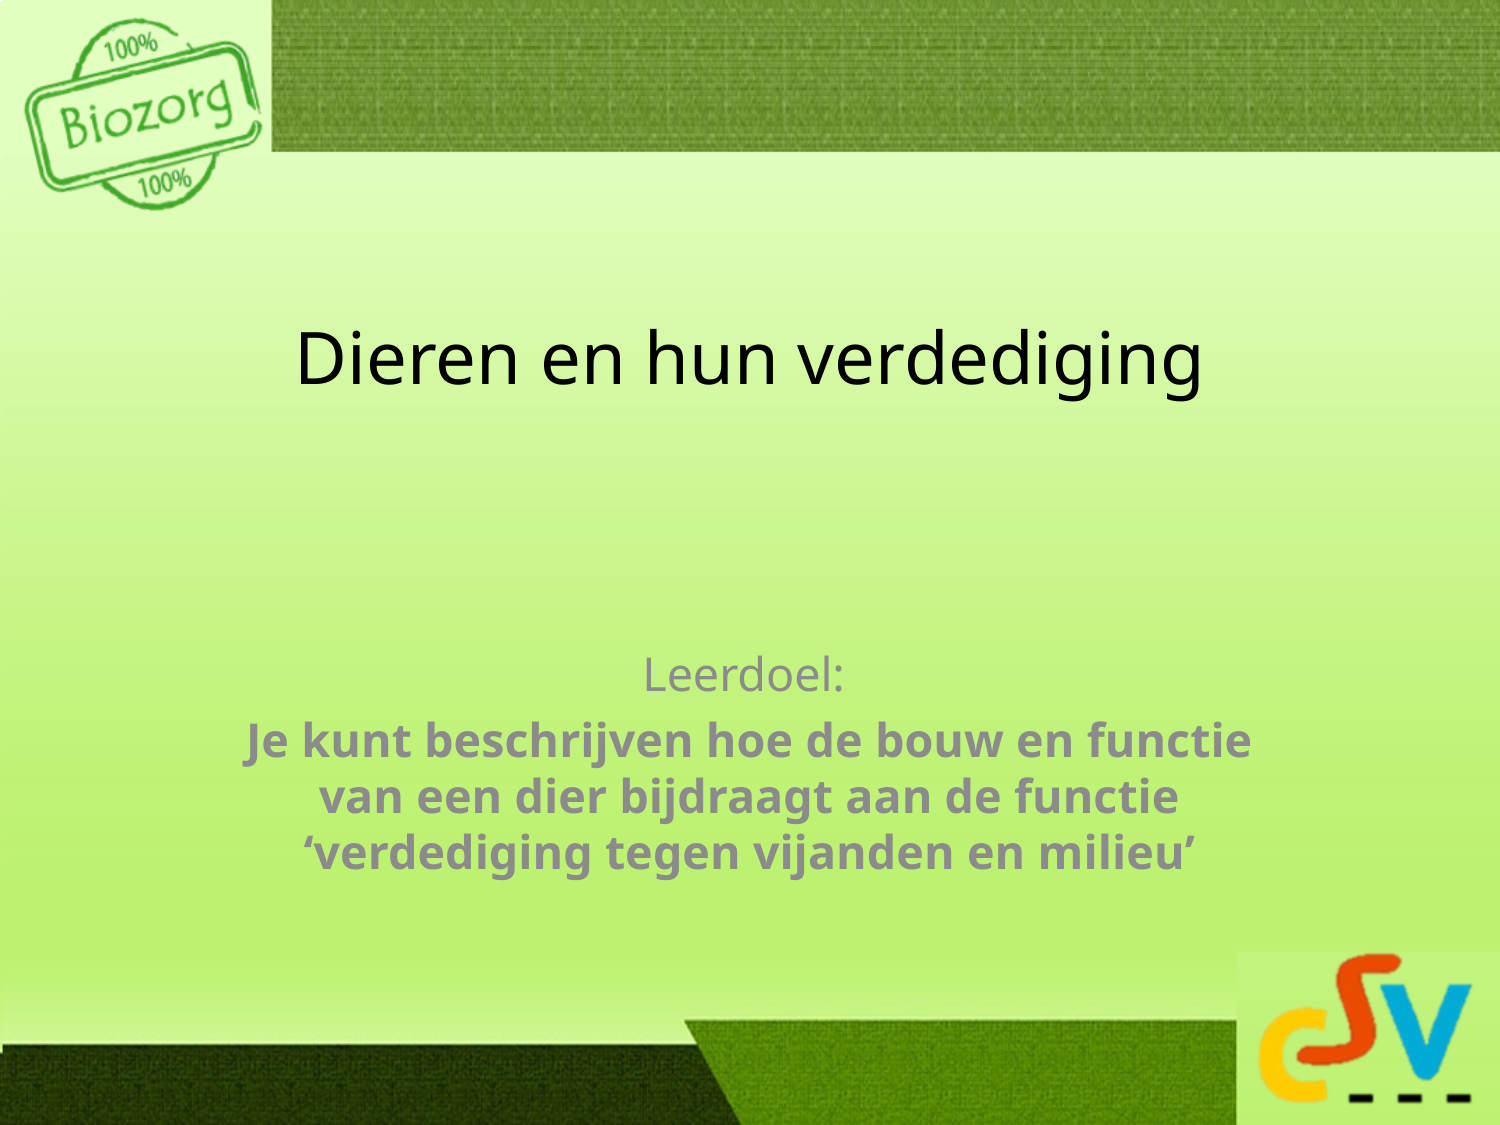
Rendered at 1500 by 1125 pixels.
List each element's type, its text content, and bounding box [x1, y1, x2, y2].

title Dieren en hun verdediging [187, 278, 1313, 432]
picture [0, 0, 1500, 1125]
subtitle Leerdoel: Je kunt beschrijven hoe de bouw en functie van een dier bijdraagt aan de functie ‘verdediging tegen vijanden en milieu’ [225, 637, 1275, 925]
